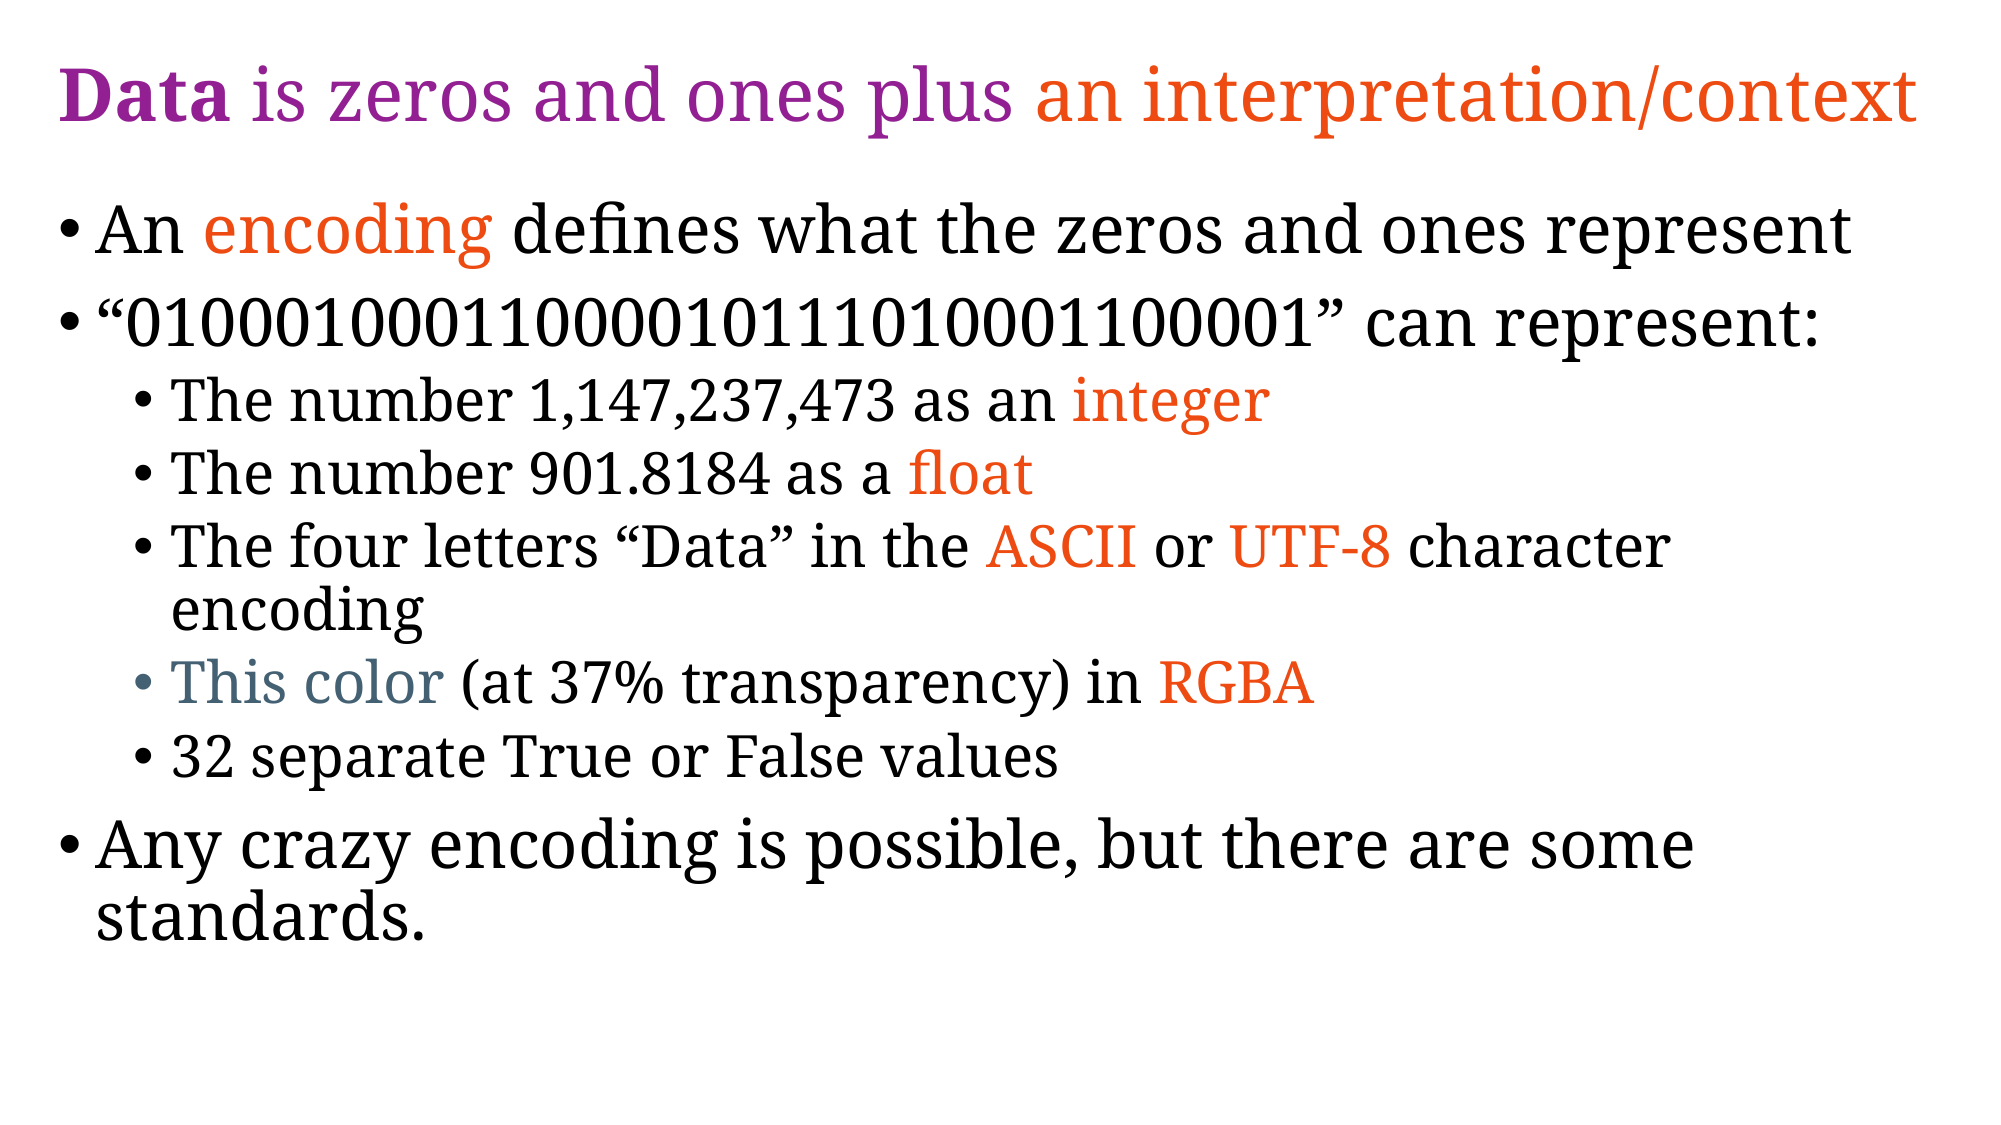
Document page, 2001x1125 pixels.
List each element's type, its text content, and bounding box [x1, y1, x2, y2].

list An encoding defines what the zeros and ones represent “01000100011000010111010001100001” can represent: The number 1,147,237,473 as an integer The number 901.8184 as a float The four letters “Data” in the ASCII or UTF-8 character encoding This color (at 37% transparency) in RGBA 32 separate True or False values Any crazy encoding is possible, but there are some standards. [43, 188, 1953, 1106]
title Data is zeros and ones plus an interpretation/context [43, 25, 1953, 171]
